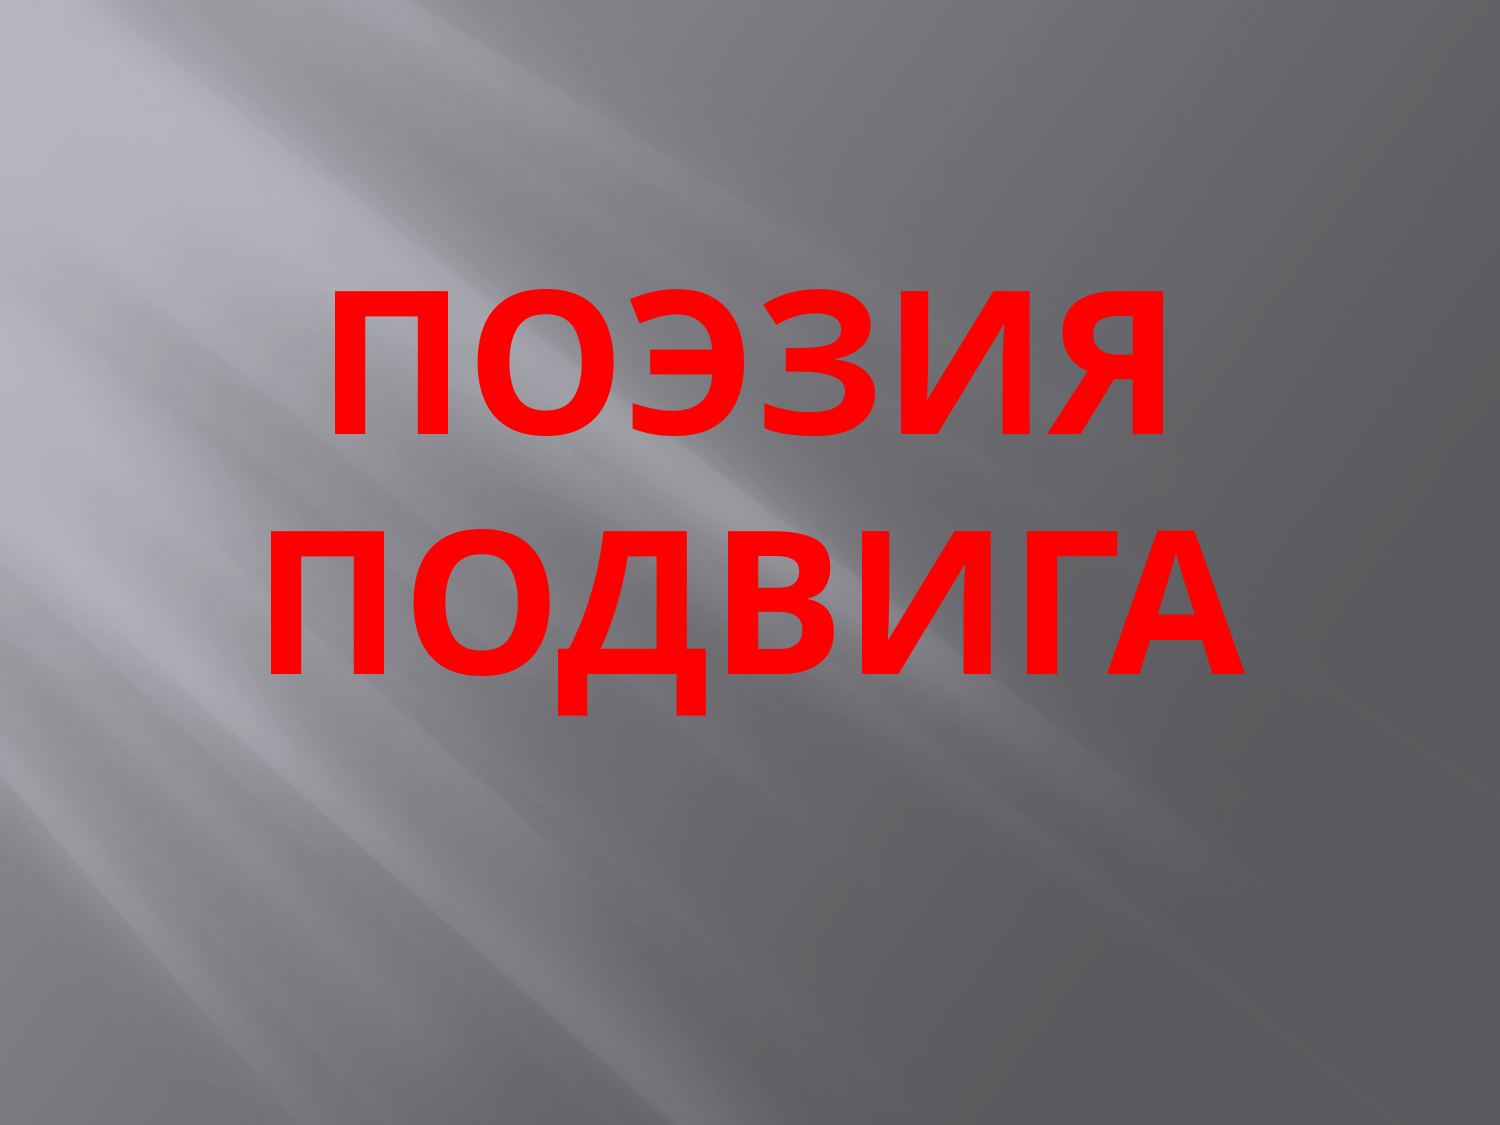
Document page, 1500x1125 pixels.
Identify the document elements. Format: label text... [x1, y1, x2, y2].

title Поэзия подвига [69, 152, 1430, 715]
